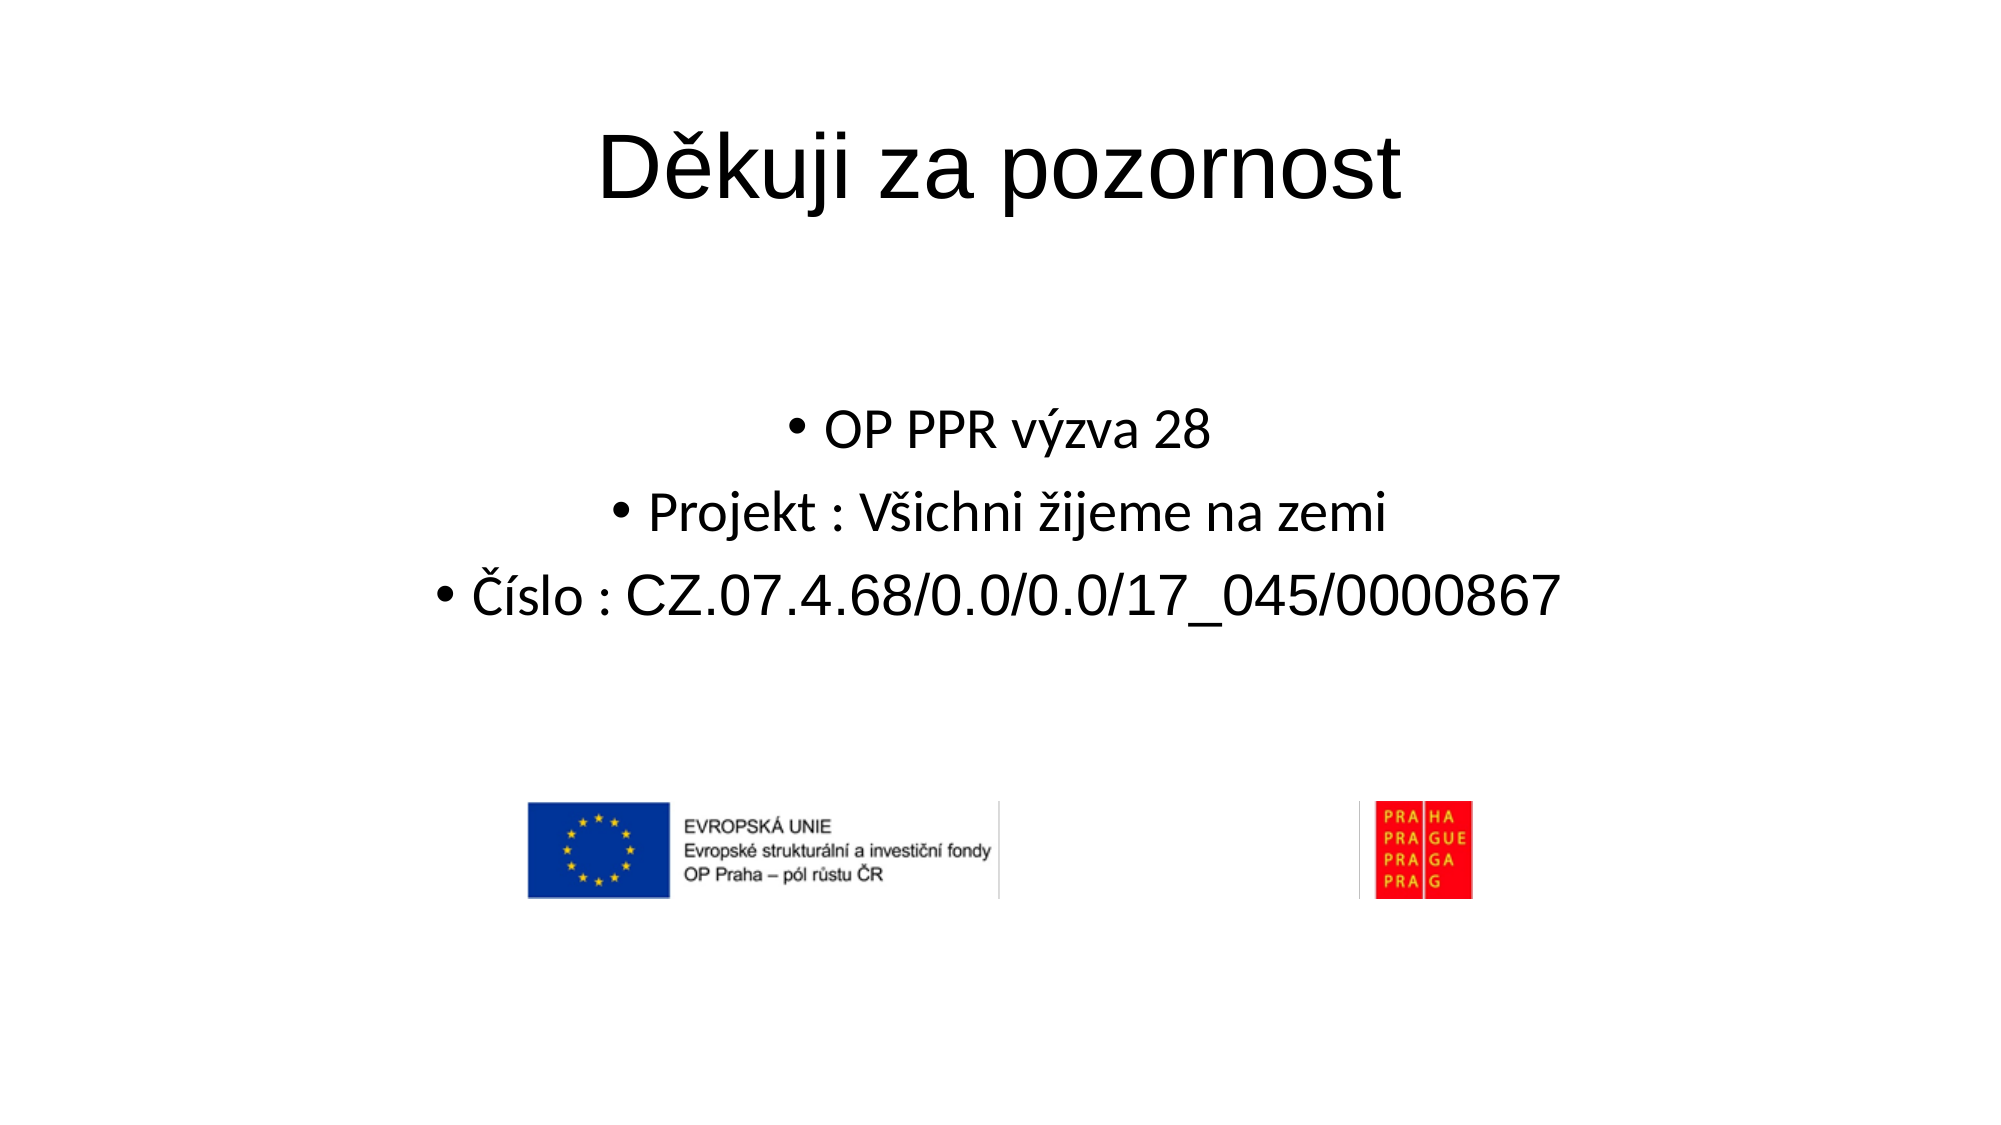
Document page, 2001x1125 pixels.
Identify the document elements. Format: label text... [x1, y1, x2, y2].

picture [527, 801, 1473, 899]
title Děkuji za pozornost [137, 59, 1863, 278]
list OP PPR výzva 28 Projekt : Všichni žijeme na zemi Číslo : CZ.07.4.68/0.0/0.0/17_045/0000867 [137, 299, 1863, 1014]
